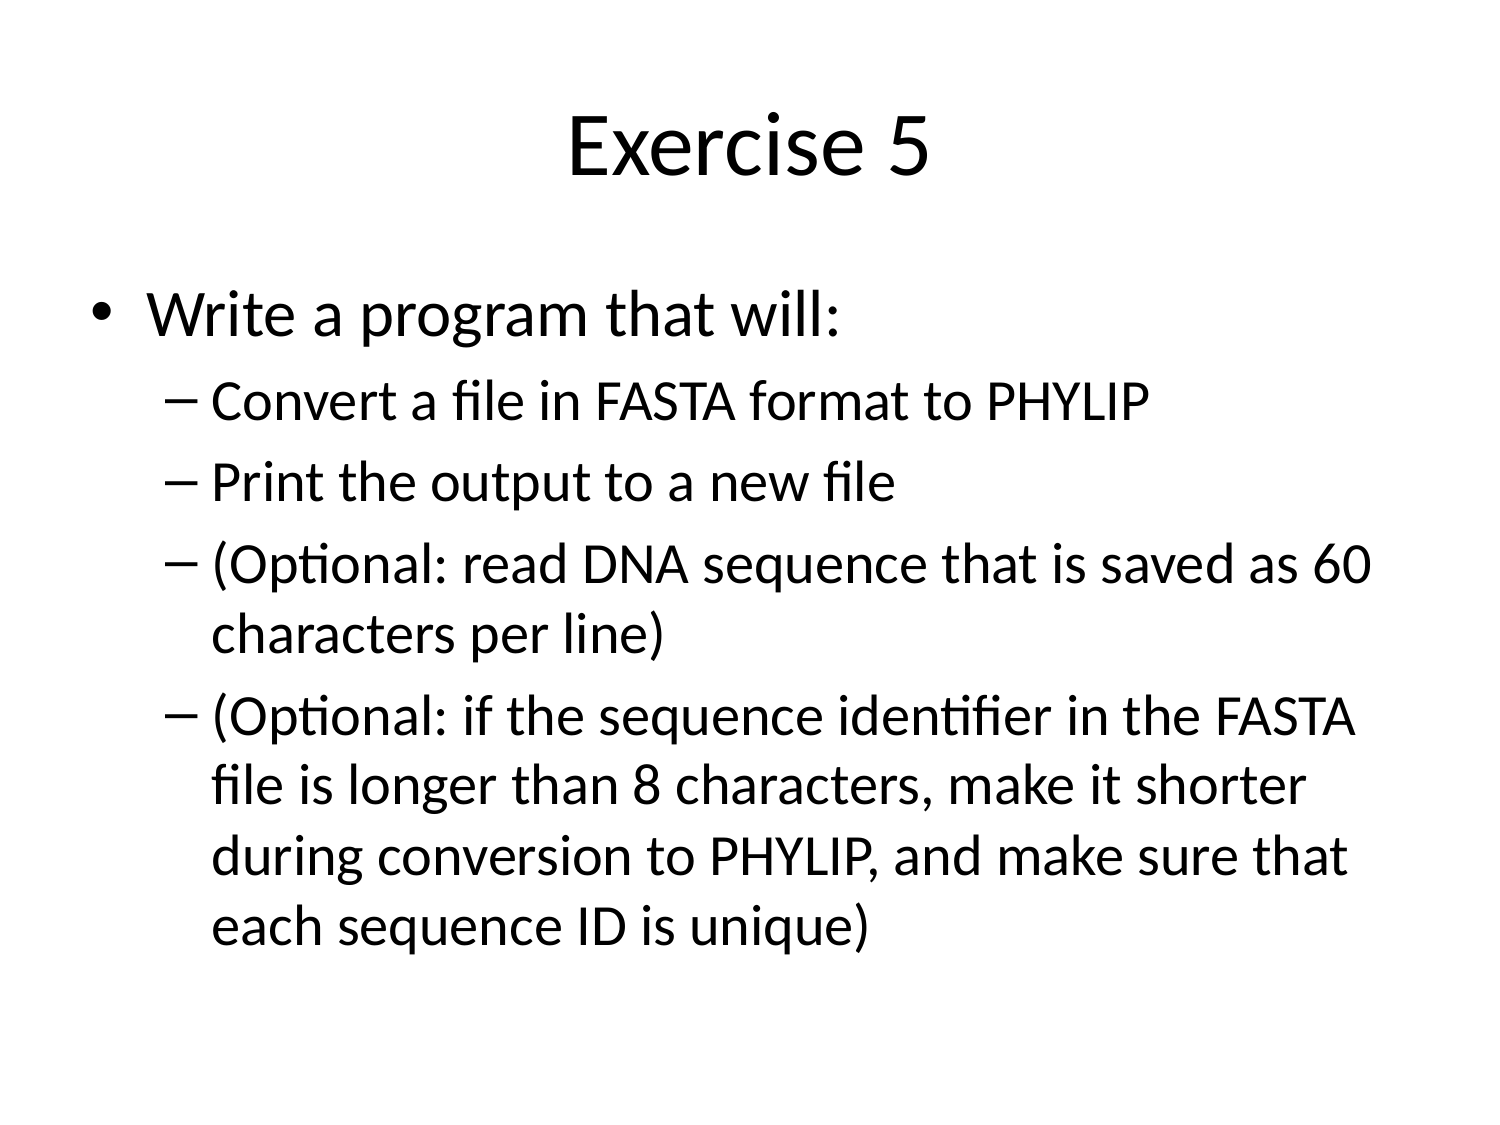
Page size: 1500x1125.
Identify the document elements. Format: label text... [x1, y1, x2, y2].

title Exercise 5 [75, 45, 1425, 233]
list Write a program that will: Convert a file in FASTA format to PHYLIP Print the output to a new file (Optional: read DNA sequence that is saved as 60 characters per line) (Optional: if the sequence identifier in the FASTA file is longer than 8 characters, make it shorter during conversion to PHYLIP, and make sure that each sequence ID is unique) [75, 262, 1425, 1005]
